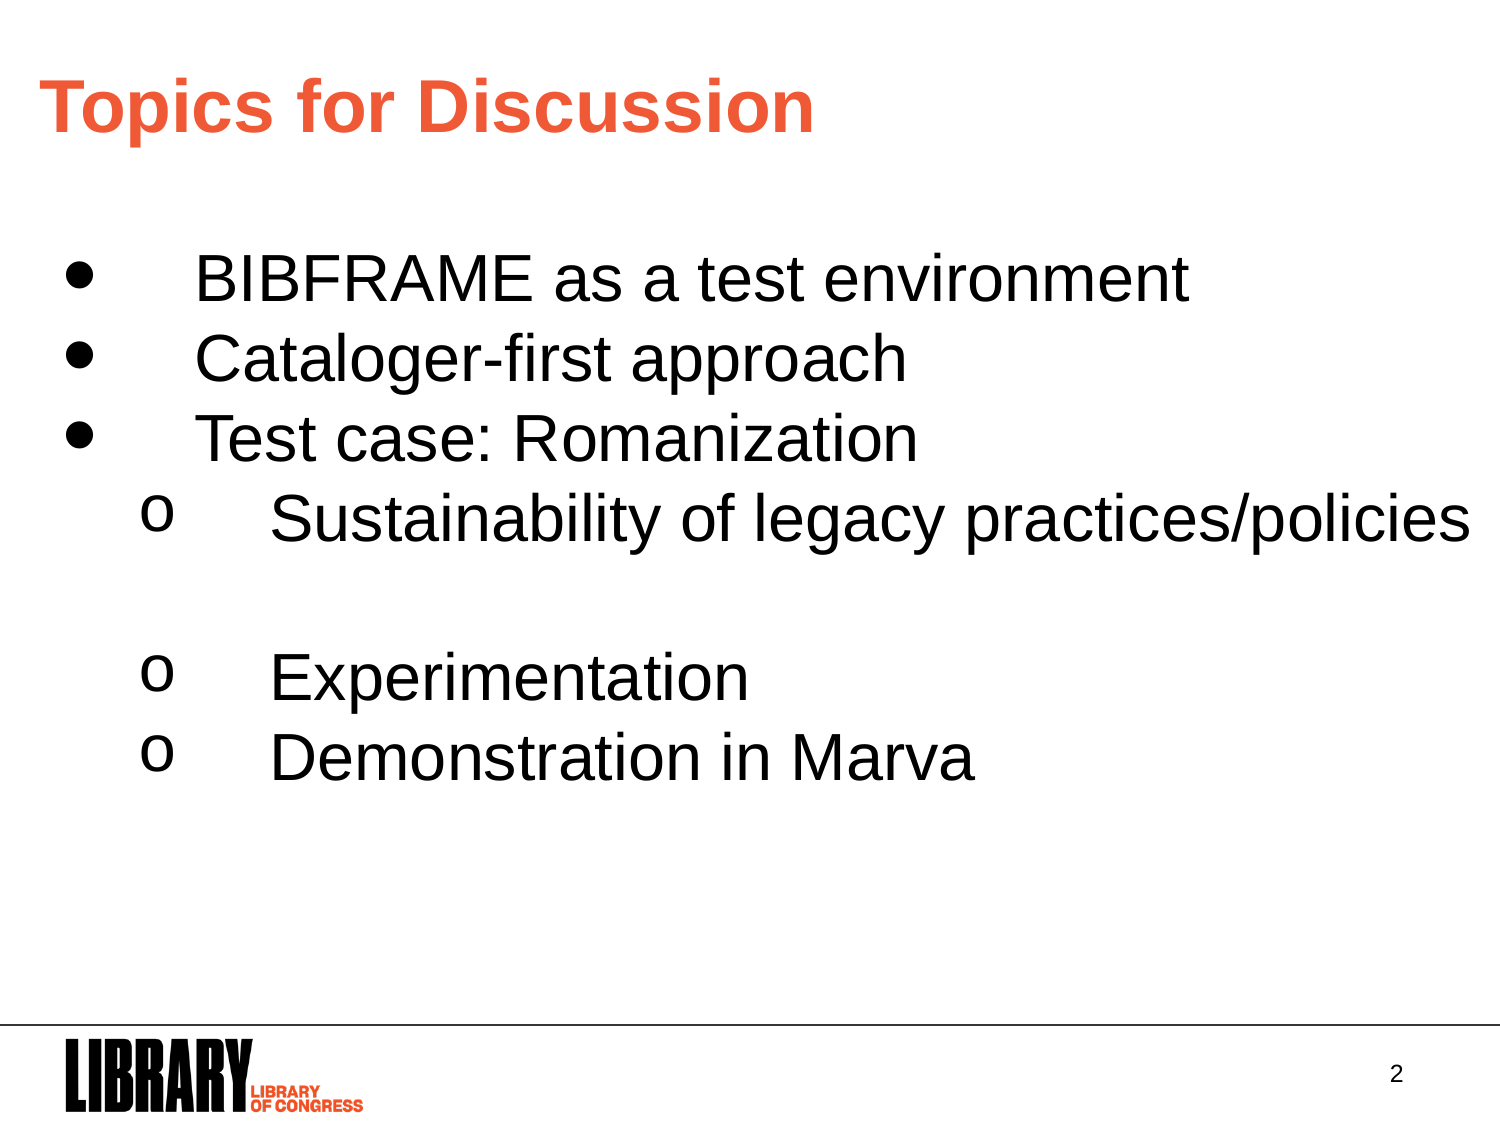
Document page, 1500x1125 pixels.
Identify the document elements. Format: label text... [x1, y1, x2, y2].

picture [62, 1035, 366, 1115]
text_box Topics for Discussion [24, 49, 1488, 155]
text_box BIBFRAME as a test environment Cataloger-first approach Test case: Romanization Sustainability of legacy practices/policies Experimentation Demonstration in Marva [62, 224, 1475, 795]
